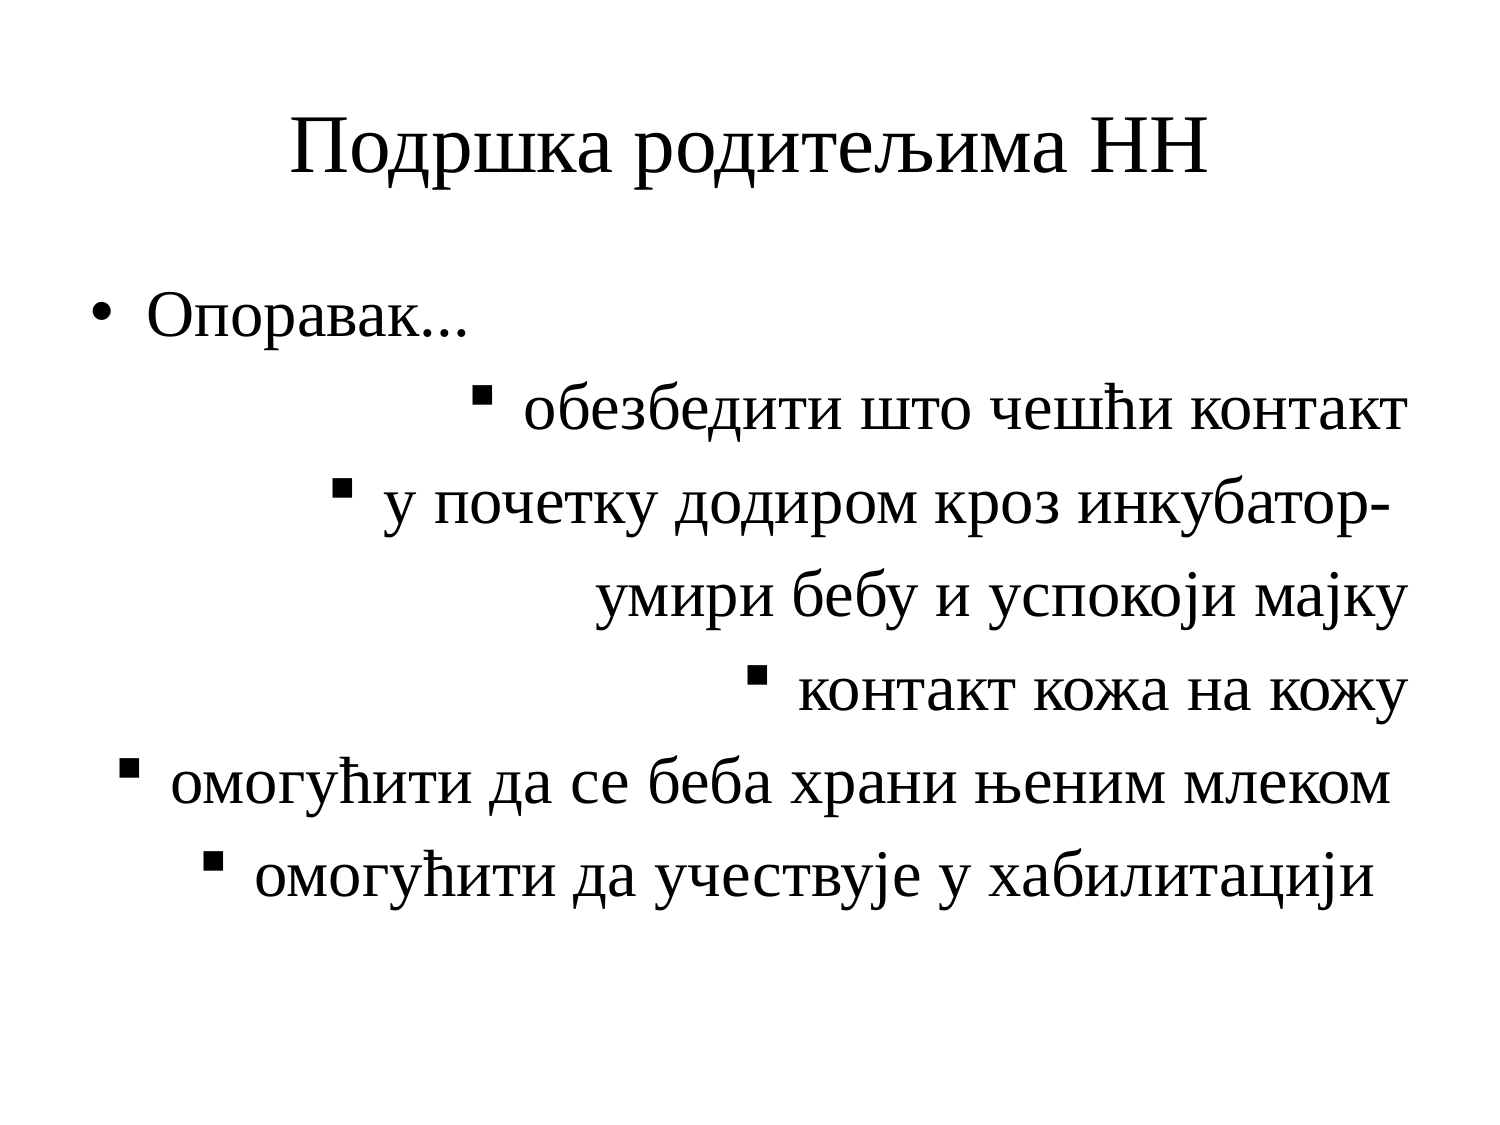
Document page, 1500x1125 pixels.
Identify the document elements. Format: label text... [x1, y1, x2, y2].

title Подршка родитељима НН [75, 45, 1425, 233]
list Опоравак... обезбедити што чешћи контакт у почетку додиром кроз инкубатор- умири бебу и успокоји мајку контакт кожа на кожу омогућити да се беба храни њеним млеком омогућити да учествује у хабилитацији [75, 262, 1425, 1005]
